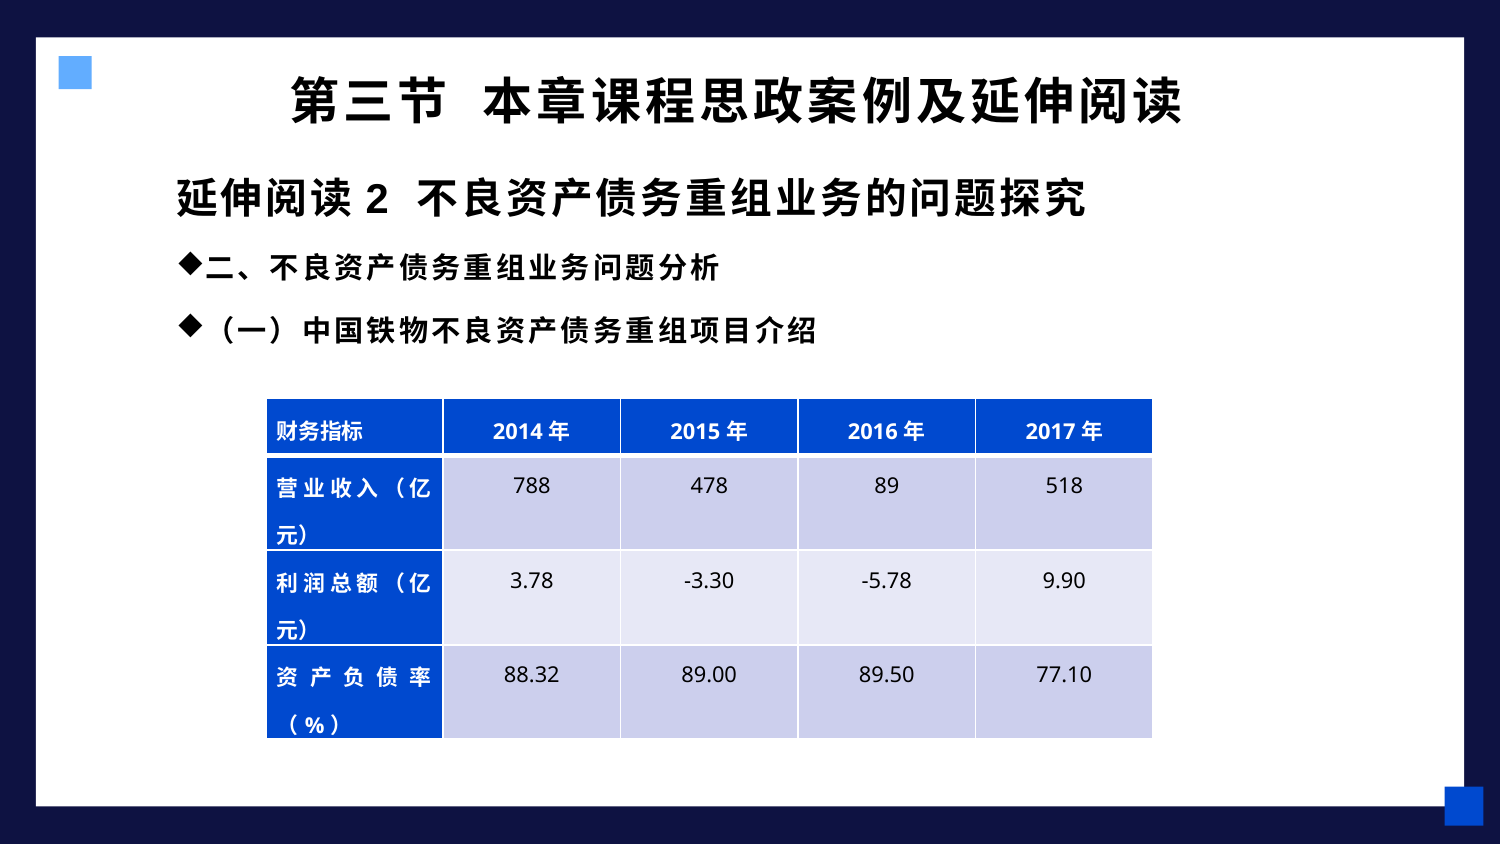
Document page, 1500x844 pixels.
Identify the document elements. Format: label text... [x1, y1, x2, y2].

table_cell 3.78 [444, 551, 620, 644]
table_cell 518 [976, 458, 1152, 549]
table_cell 478 [621, 458, 797, 549]
table_header 2015年 [621, 399, 797, 453]
list 延伸阅读2 不良资产债务重组业务的问题探究 二、不良资产债务重组业务问题分析 （一）中国铁物不良资产债务重组项目介绍 [159, 161, 1388, 586]
title 第三节 本章课程思政案例及延伸阅读 [141, 48, 1327, 138]
table_cell 89.50 [799, 646, 975, 738]
table_cell 89.00 [621, 646, 797, 738]
table_header 2017年 [976, 399, 1152, 453]
table_cell 788 [444, 458, 620, 549]
table_cell -5.78 [799, 551, 975, 644]
table_header 财务指标 [267, 399, 442, 453]
table_cell 利润总额（亿元） [267, 551, 442, 644]
table_cell 9.90 [976, 551, 1152, 644]
table_cell 资产负债率（%） [267, 646, 442, 738]
table_cell 88.32 [444, 646, 620, 738]
table_header 2014年 [444, 399, 620, 453]
table_header 2016年 [799, 399, 975, 453]
table_cell 营业收入（亿元） [267, 458, 442, 549]
table_cell 89 [799, 458, 975, 549]
table_cell -3.30 [621, 551, 797, 644]
table_cell 77.10 [976, 646, 1152, 738]
